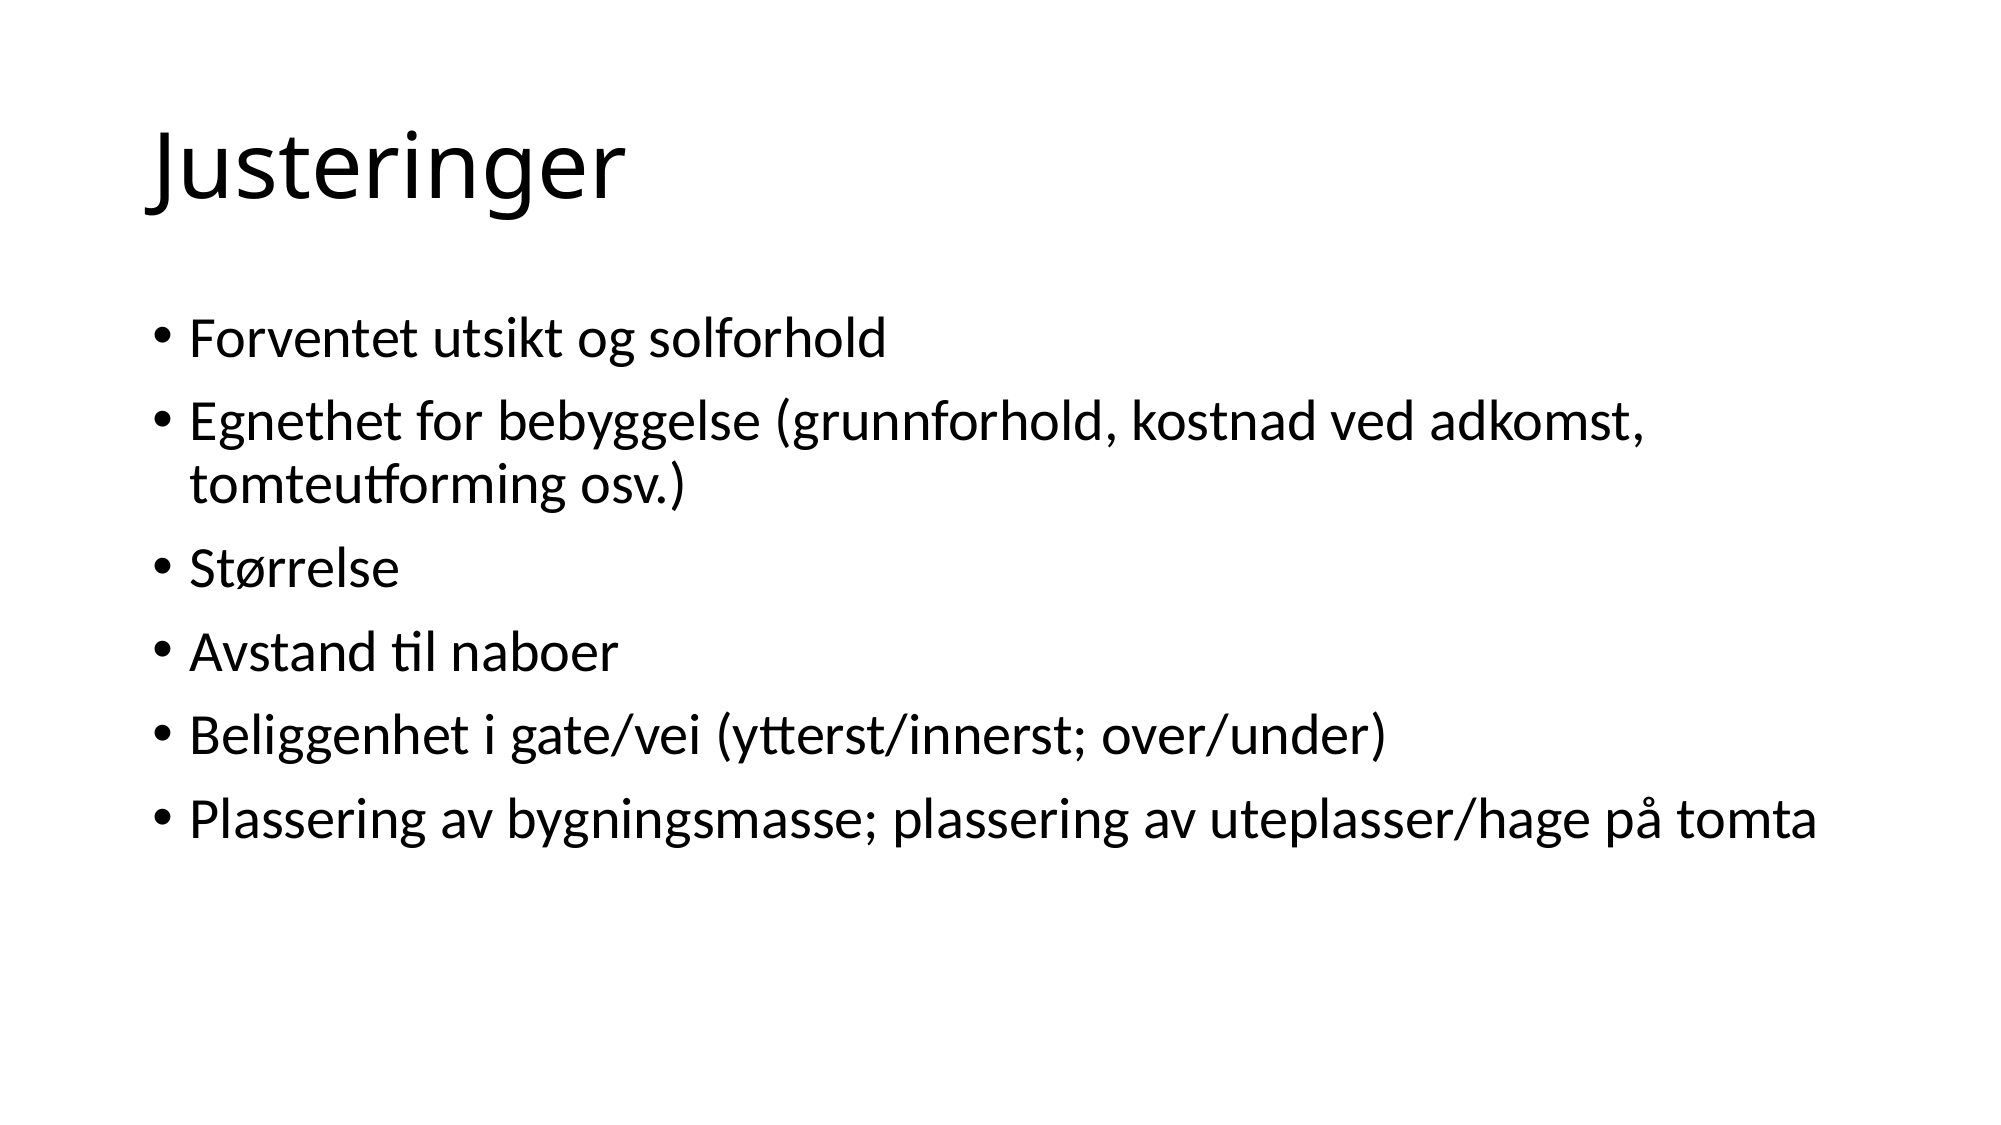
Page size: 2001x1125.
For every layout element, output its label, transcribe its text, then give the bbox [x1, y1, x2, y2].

title Justeringer [137, 59, 1863, 278]
list Forventet utsikt og solforhold Egnethet for bebyggelse (grunnforhold, kostnad ved adkomst, tomteutforming osv.) Størrelse Avstand til naboer Beliggenhet i gate/vei (ytterst/innerst; over/under) Plassering av bygningsmasse; plassering av uteplasser/hage på tomta [137, 299, 1863, 1014]
